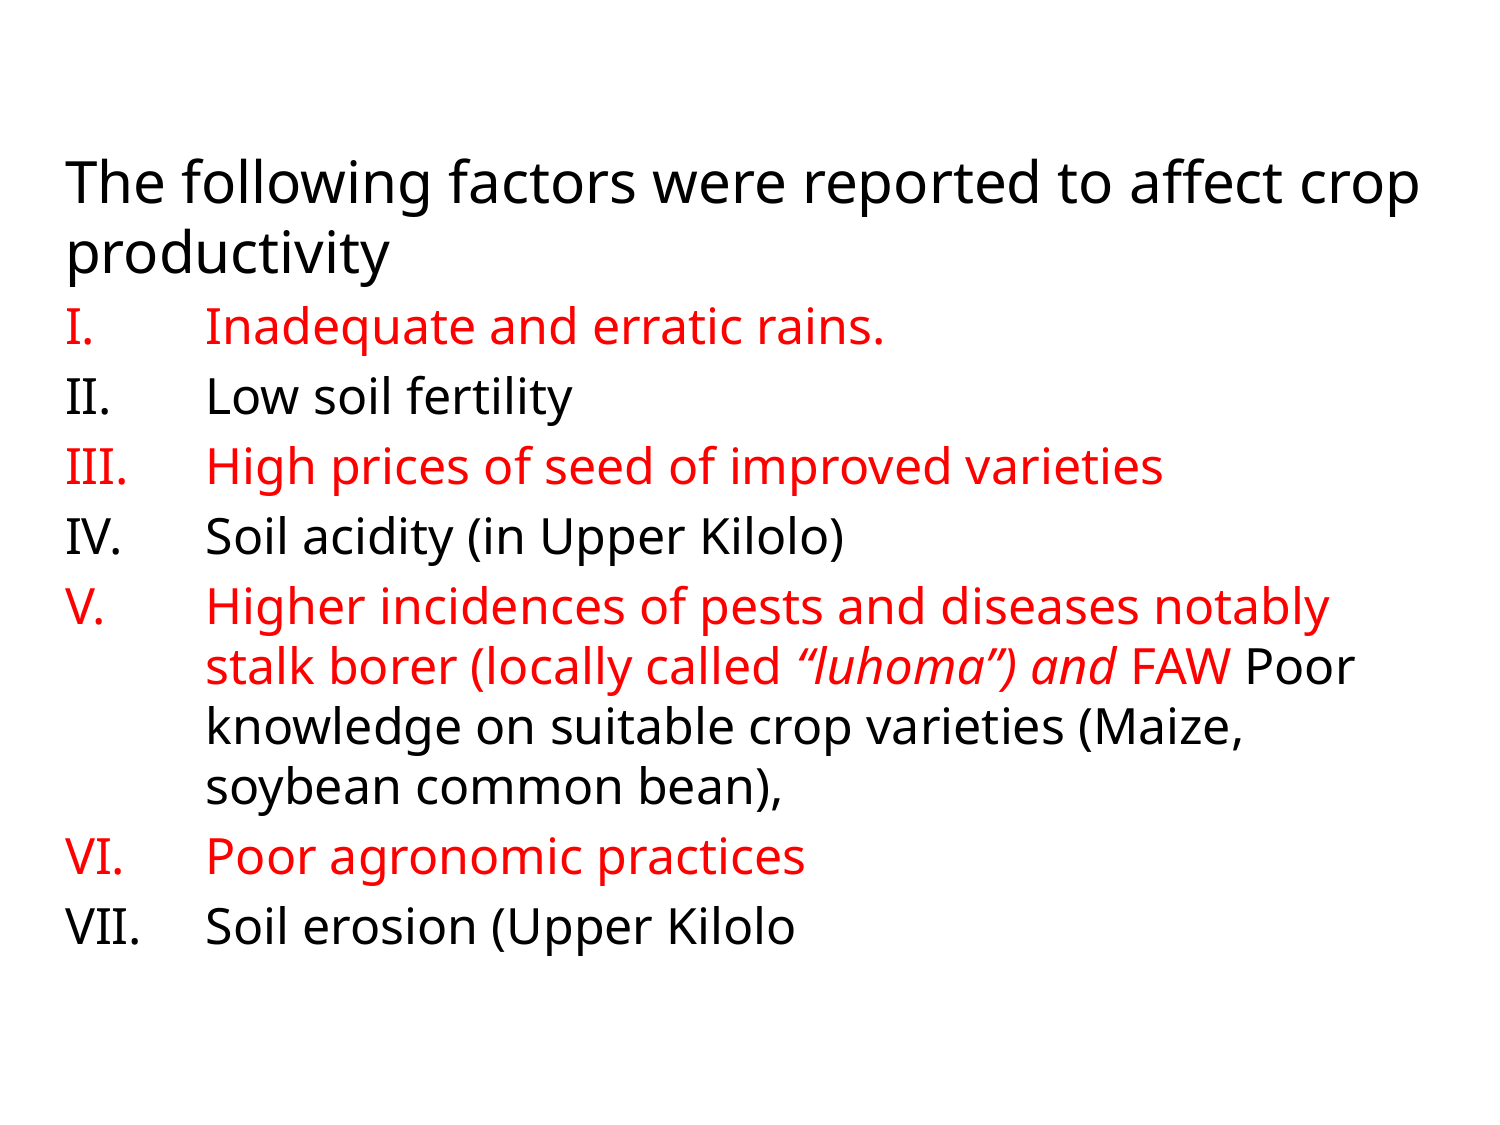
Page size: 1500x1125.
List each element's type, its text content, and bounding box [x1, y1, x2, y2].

subtitle The following factors were reported to affect crop productivity Inadequate and erratic rains. Low soil fertility High prices of seed of improved varieties Soil acidity (in Upper Kilolo) Higher incidences of pests and diseases notably stalk borer (locally called “luhoma”) and FAW Poor knowledge on suitable crop varieties (Maize, soybean common bean), Poor agronomic practices Soil erosion (Upper Kilolo [50, 137, 1450, 1125]
